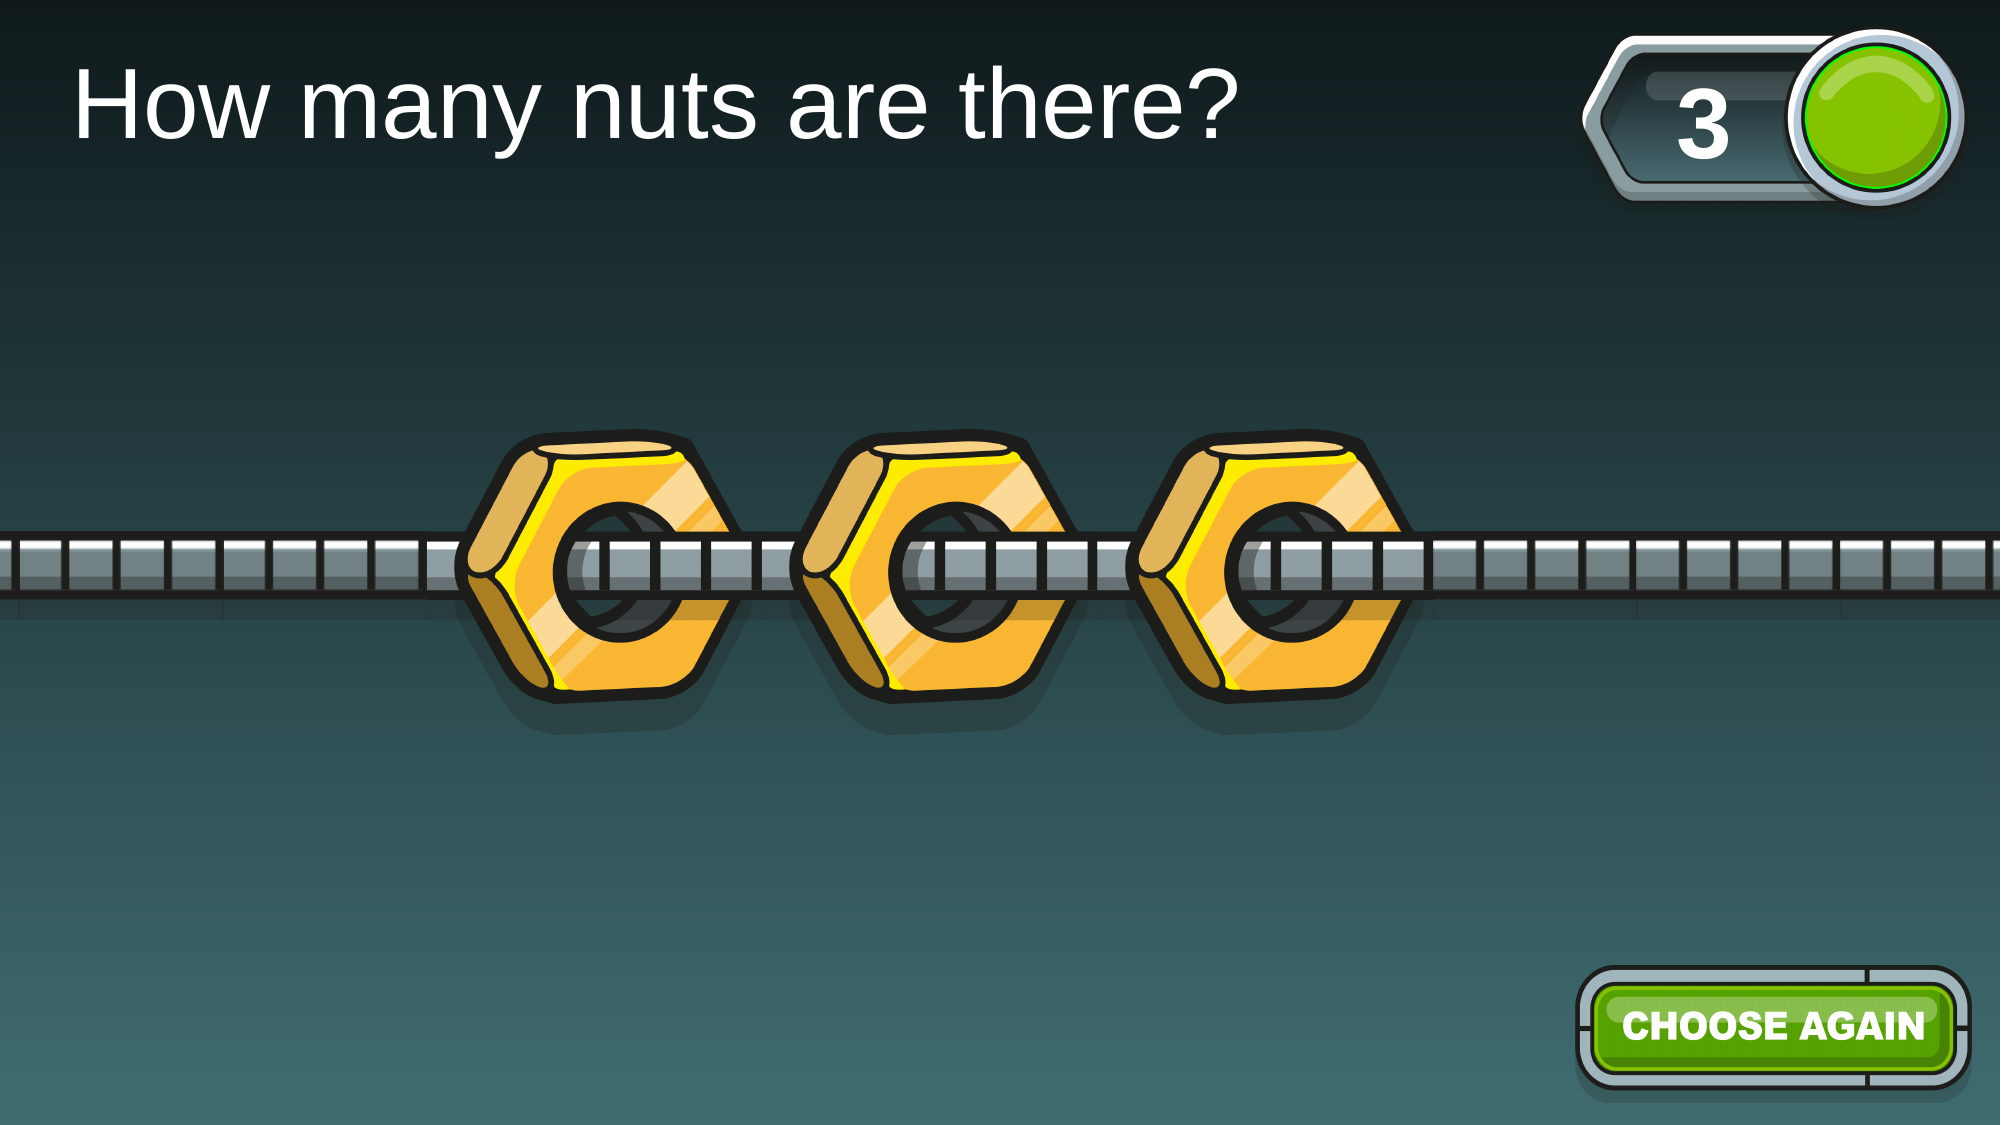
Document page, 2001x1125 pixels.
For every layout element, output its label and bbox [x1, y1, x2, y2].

picture [0, 429, 2000, 735]
picture [1575, 25, 1971, 221]
text_box [55, 30, 1267, 182]
picture [1575, 965, 1972, 1104]
